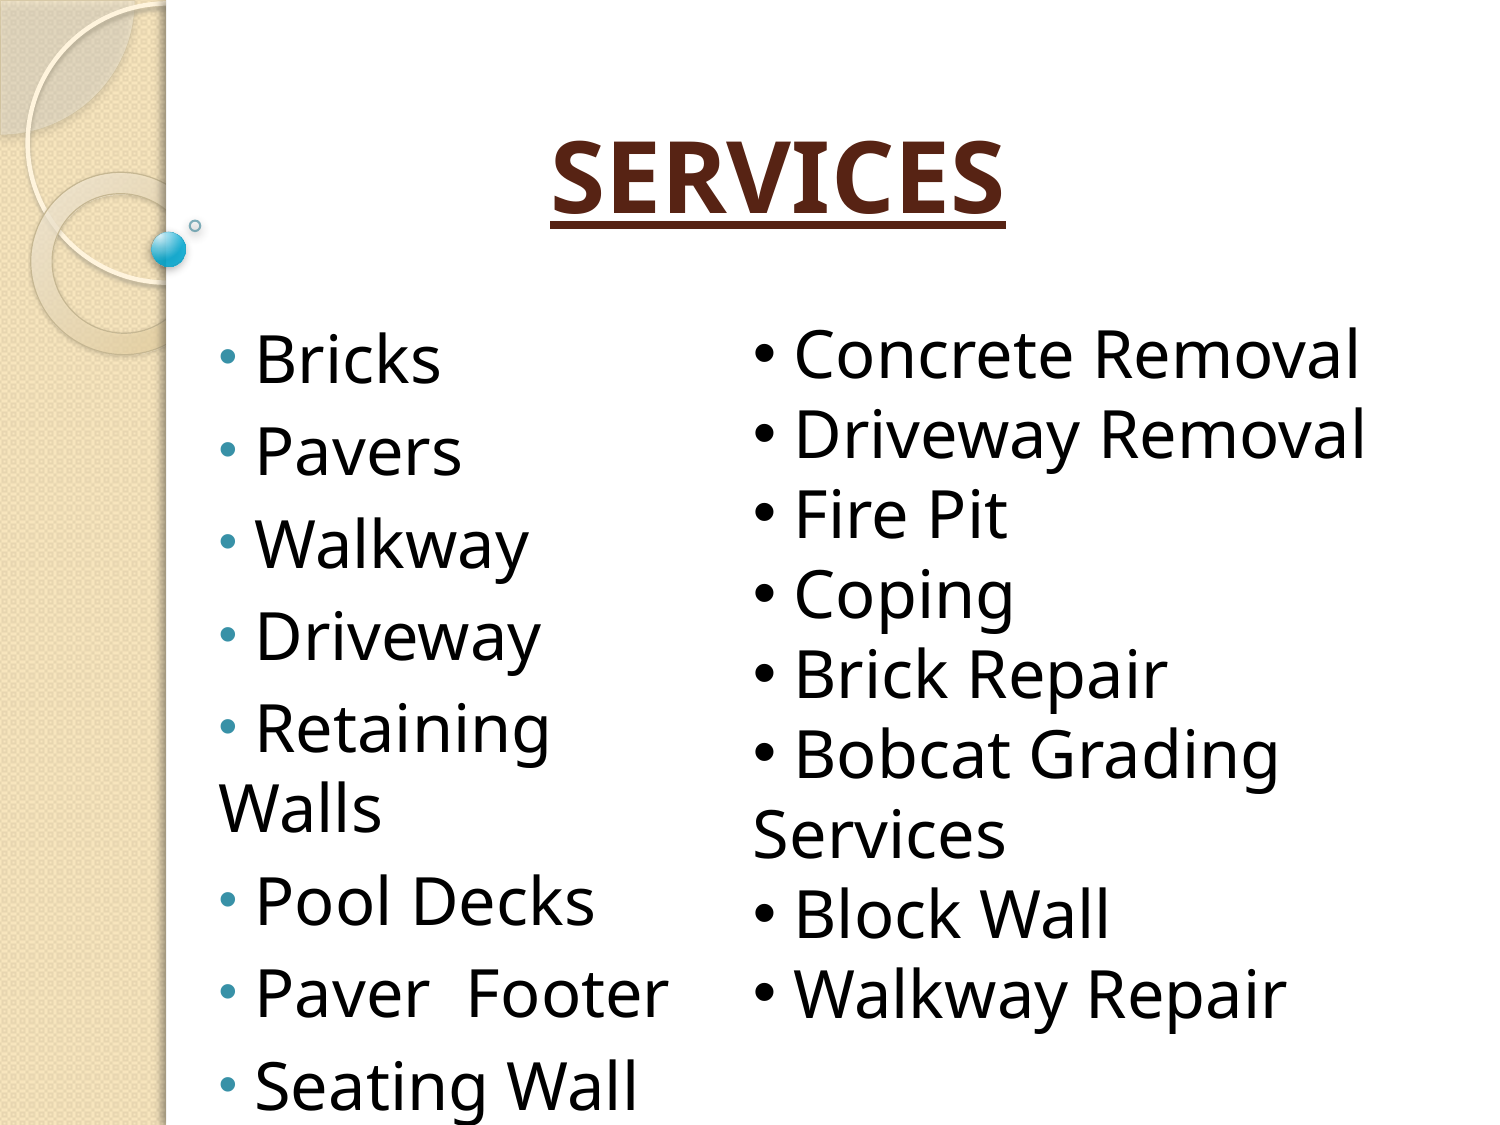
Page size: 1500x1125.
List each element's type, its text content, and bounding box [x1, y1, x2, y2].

subtitle Bricks Pavers Walkway Driveway Retaining Walls Pool Decks Paver Footer Seating Wall [199, 316, 738, 1090]
title SERVICES [140, 0, 1416, 242]
text_box Concrete Removal Driveway Removal Fire Pit Coping Brick Repair Bobcat Grading Services Block Wall Walkway Repair [738, 304, 1500, 1119]
